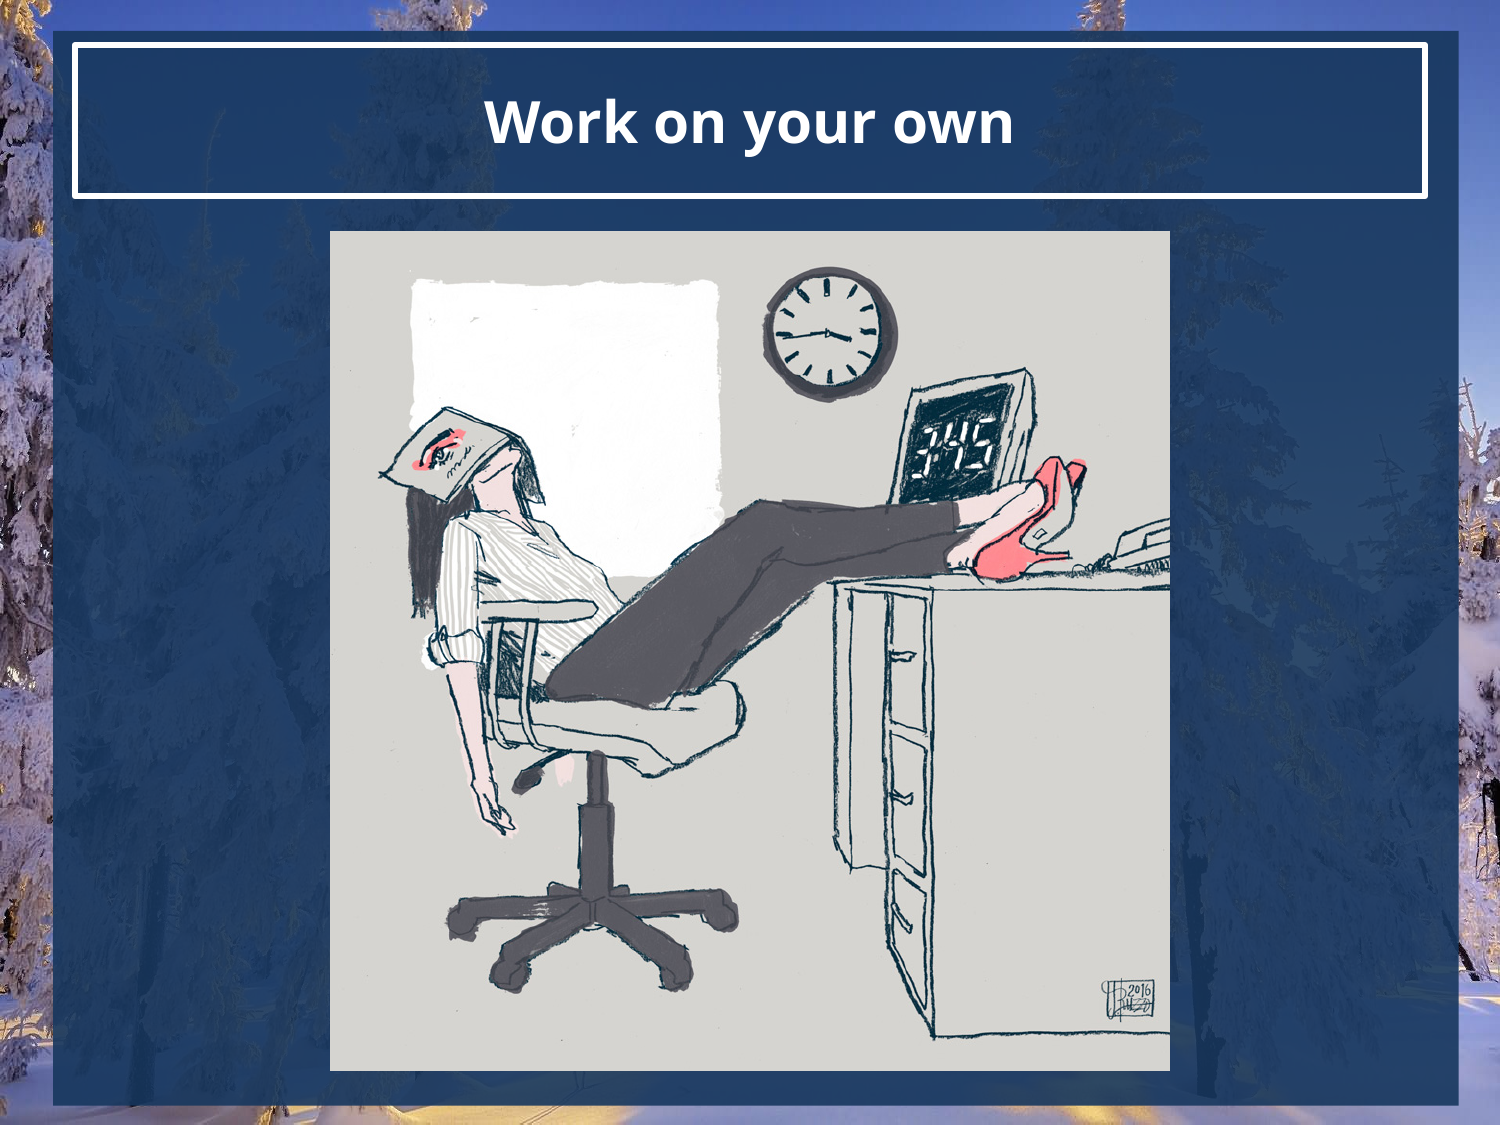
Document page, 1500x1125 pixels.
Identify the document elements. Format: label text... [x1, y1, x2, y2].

picture [0, 0, 1500, 1125]
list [330, 231, 1170, 1071]
title Work on your own [72, 42, 1428, 199]
